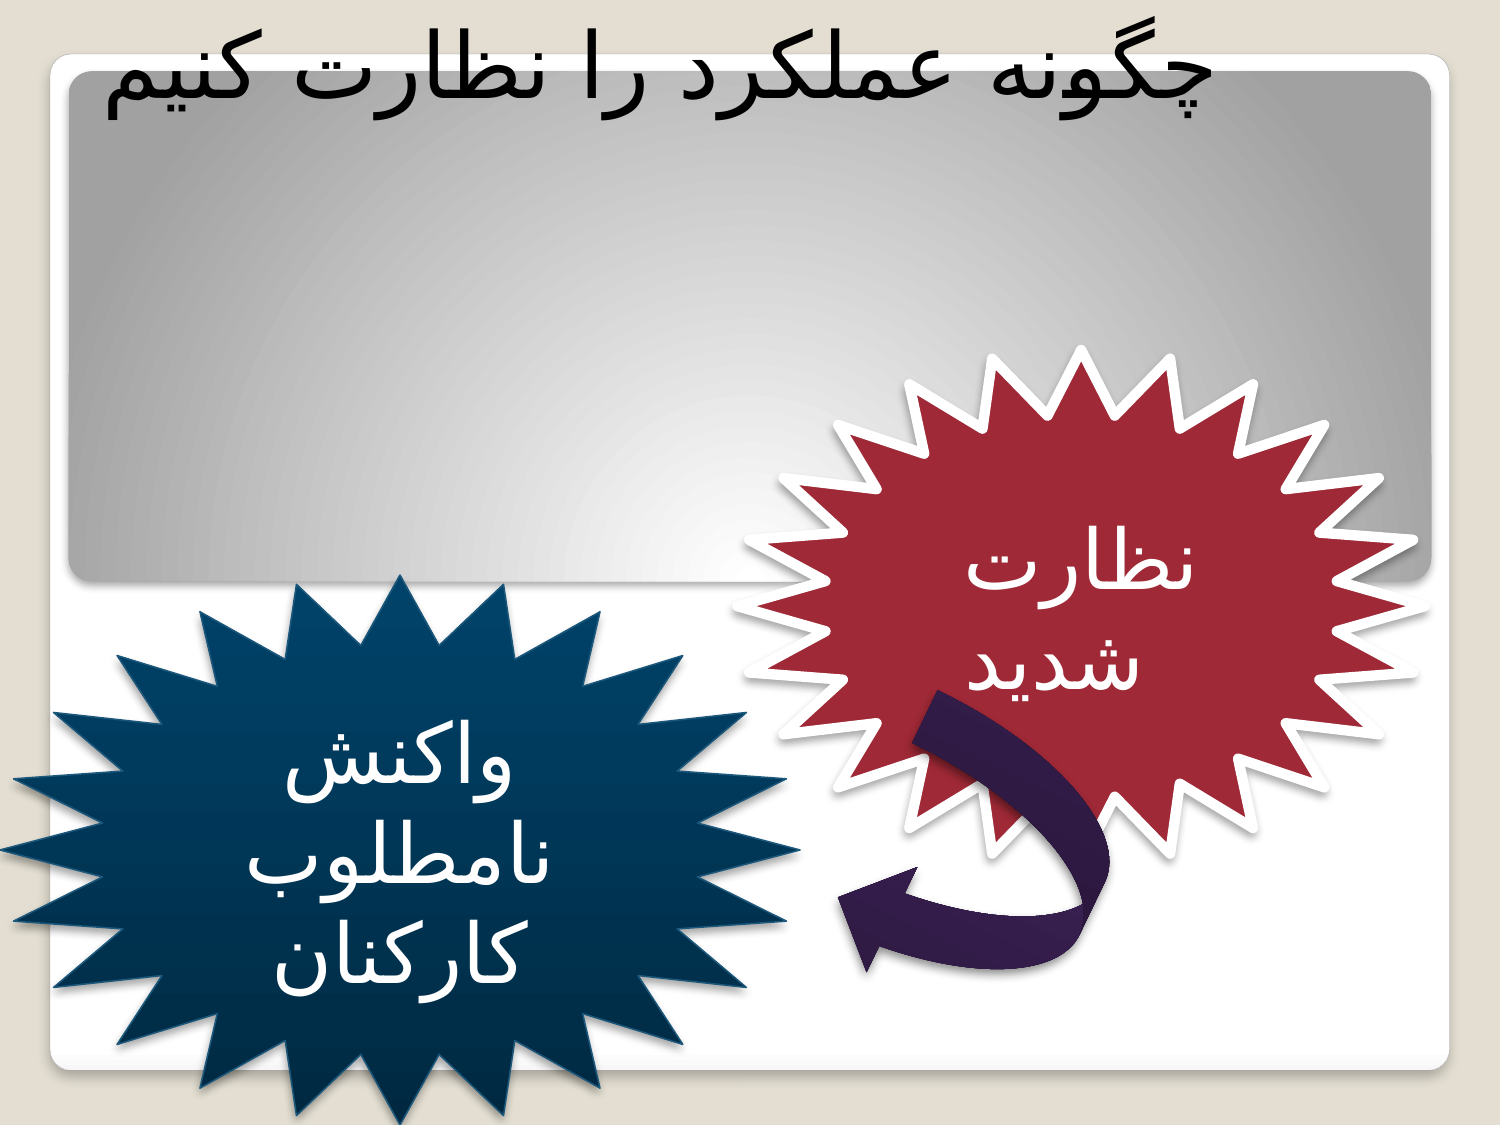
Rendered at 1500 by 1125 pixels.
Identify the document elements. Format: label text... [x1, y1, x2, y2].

text_box نظارت شديد [732, 344, 1431, 859]
text_box واكنش نامطلوب كاركنان [0, 574, 801, 1125]
text_box چگونه عملكرد را نظارت كنيم [0, 0, 1500, 235]
subtitle [0, 235, 1500, 1125]
text_box [837, 690, 1110, 973]
